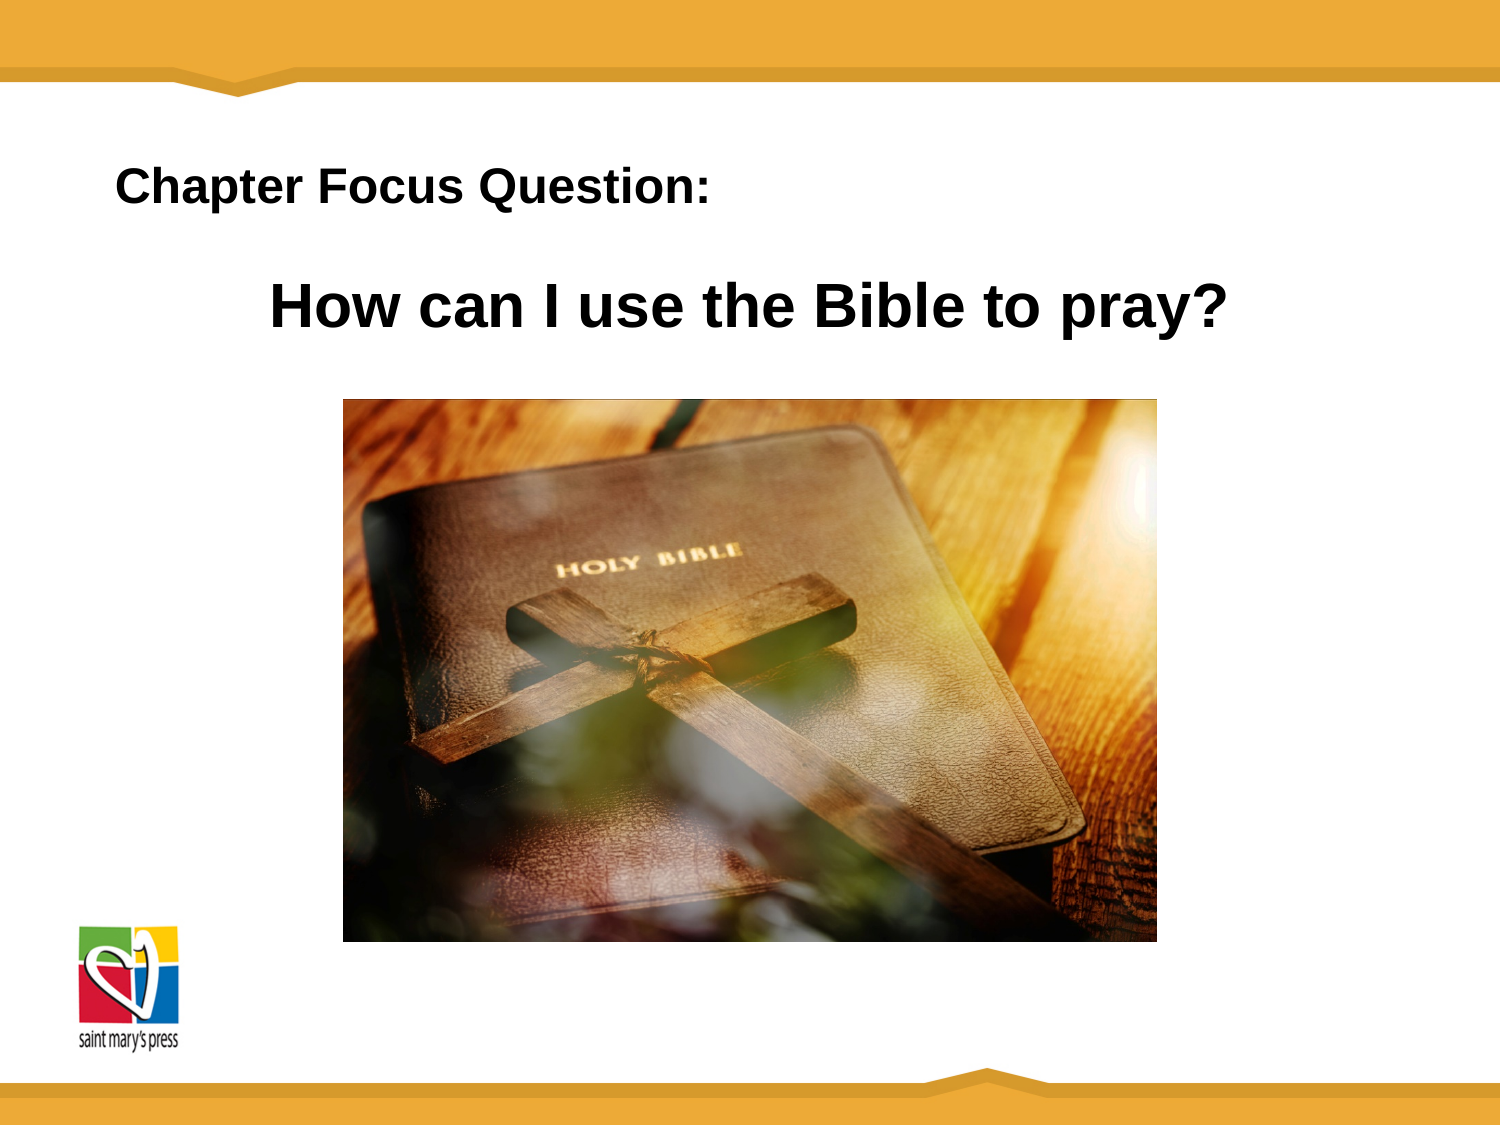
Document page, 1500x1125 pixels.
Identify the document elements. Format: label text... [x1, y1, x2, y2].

text_box Chapter Focus Question: [99, 146, 1425, 259]
picture [0, 0, 1500, 1125]
text_box How can I use the Bible to pray? [35, 258, 1465, 421]
